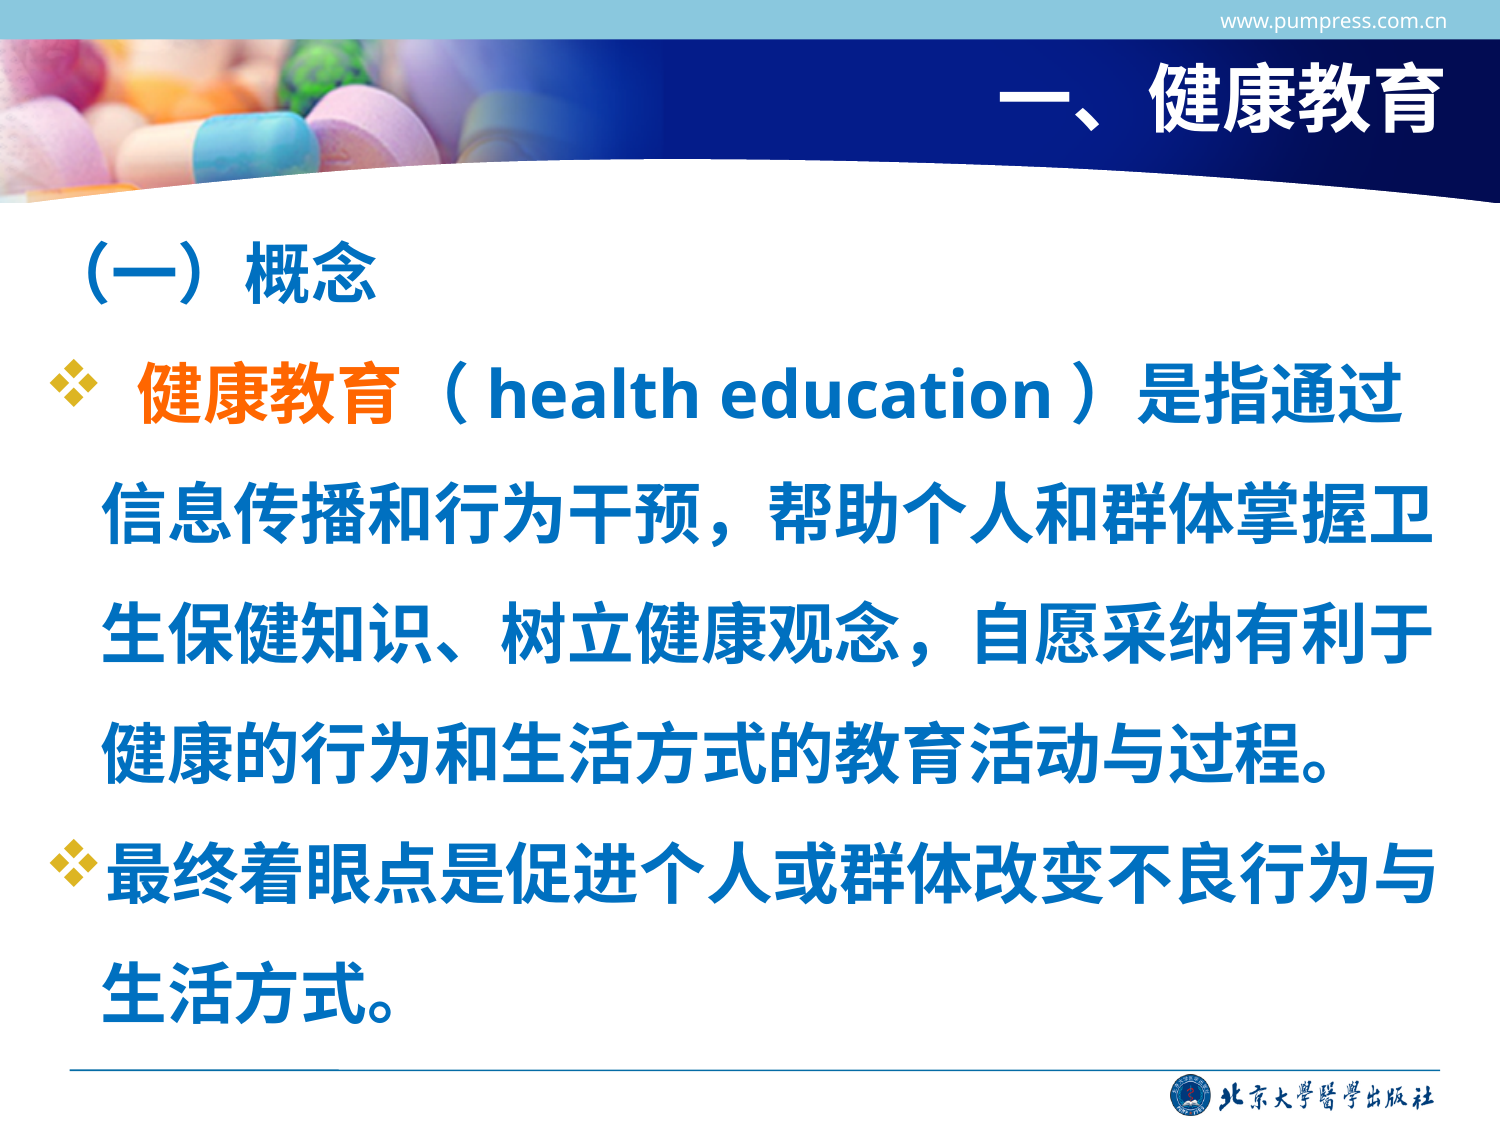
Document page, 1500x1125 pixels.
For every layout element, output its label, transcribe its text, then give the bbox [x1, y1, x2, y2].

slide_number www.pumpress.com.cn [1024, 0, 1463, 38]
picture [1170, 1074, 1436, 1118]
picture [0, 40, 1500, 203]
list （一）概念 健康教育（health education）是指通过信息传播和行为干预，帮助个人和群体掌握卫生保健知识、树立健康观念，自愿采纳有利于健康的行为和生活方式的教育活动与过程。 最终着眼点是促进个人或群体改变不良行为与生活方式。 [29, 184, 1463, 1059]
title 一、健康教育 [137, 49, 1463, 143]
